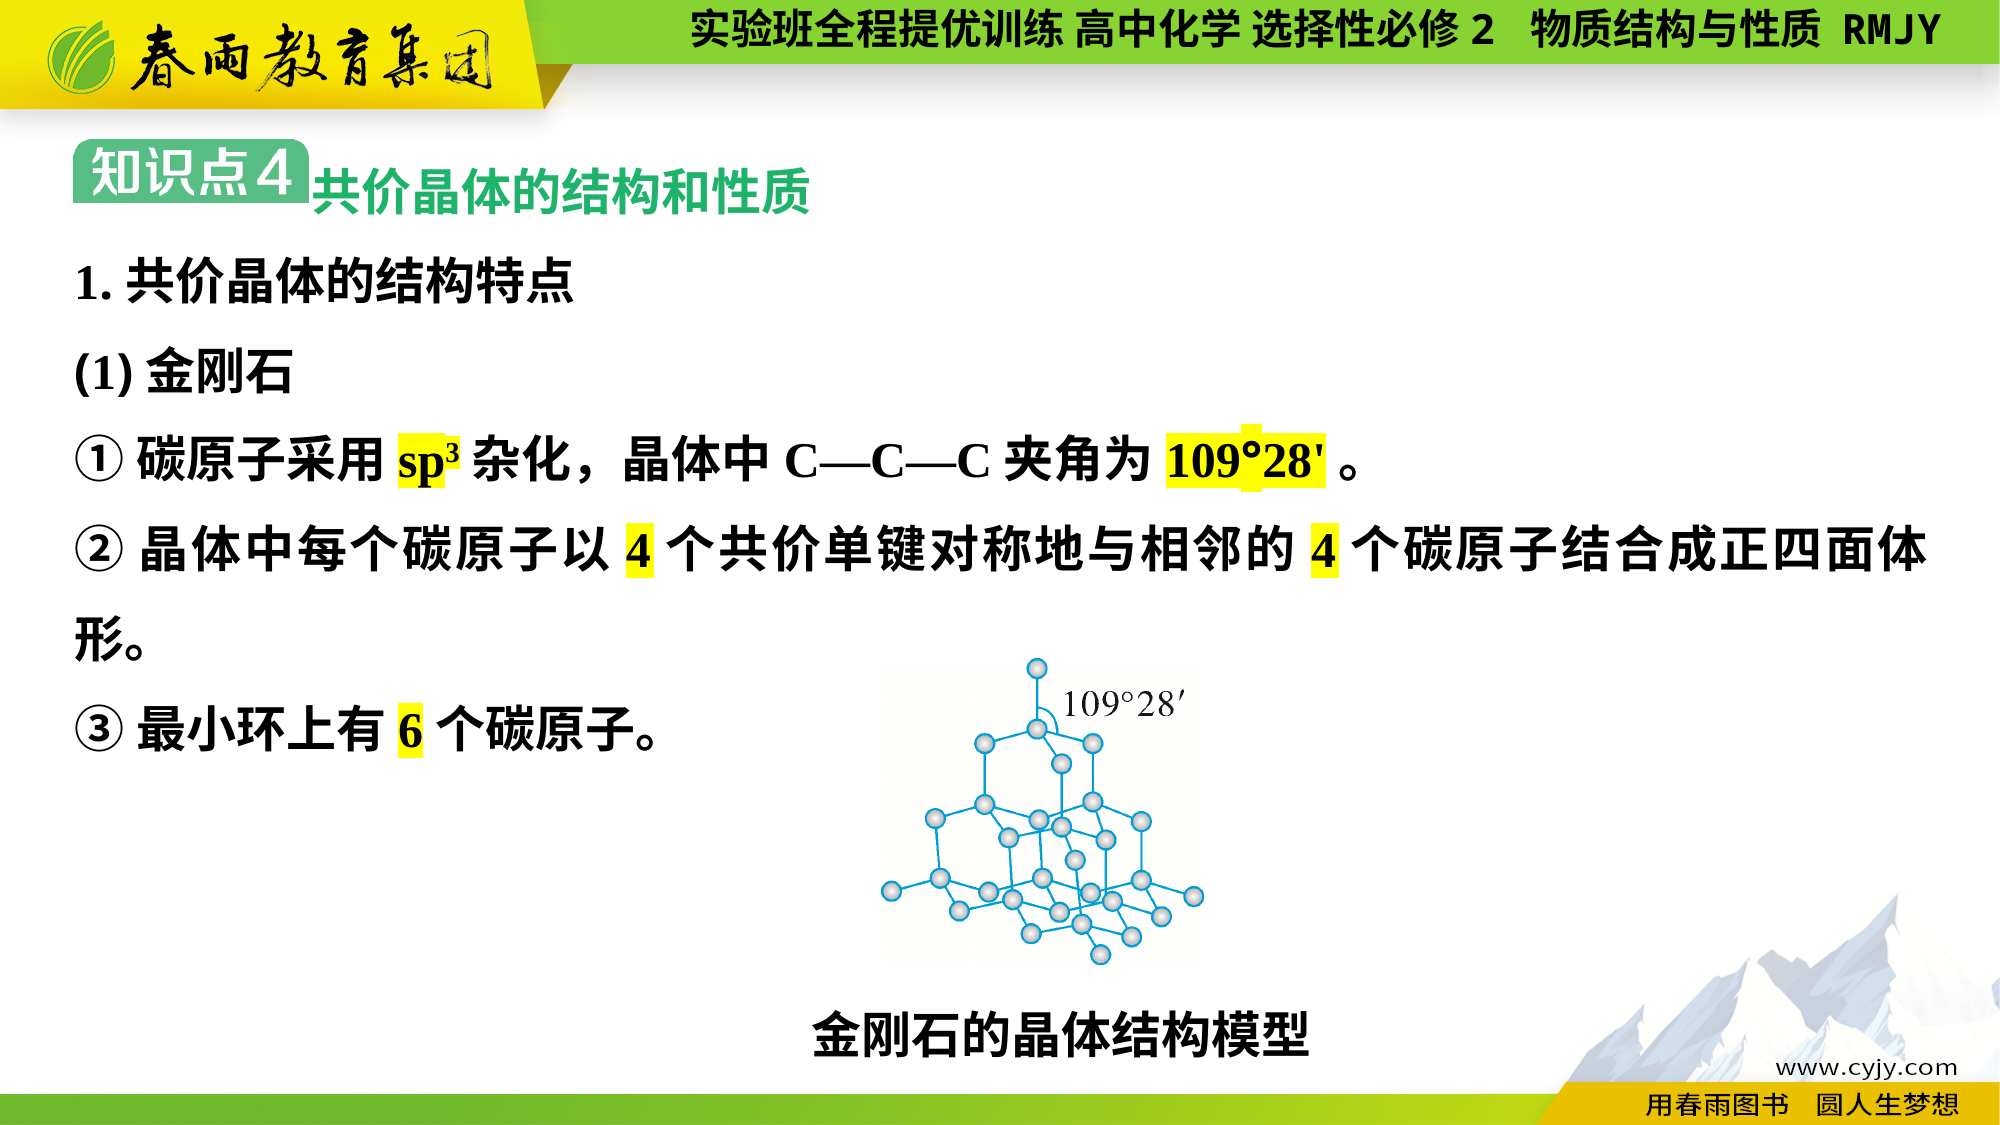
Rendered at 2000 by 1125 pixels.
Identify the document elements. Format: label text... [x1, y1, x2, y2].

text_box 金刚石的晶体结构模型 [796, 965, 1327, 1071]
picture [0, 0, 2000, 1125]
text_box ①碳原子采用sp3杂化，晶体中C—C—C夹角为109°28'。 ②晶体中每个碳原子以4个共价单键对称地与相邻的4个碳原子结合成正四面体形。 ③最小环上有6个碳原子。 [59, 389, 1944, 765]
list 共价晶体的结构和性质 1.共价晶体的结构特点 (1)金刚石 [59, 122, 1944, 389]
